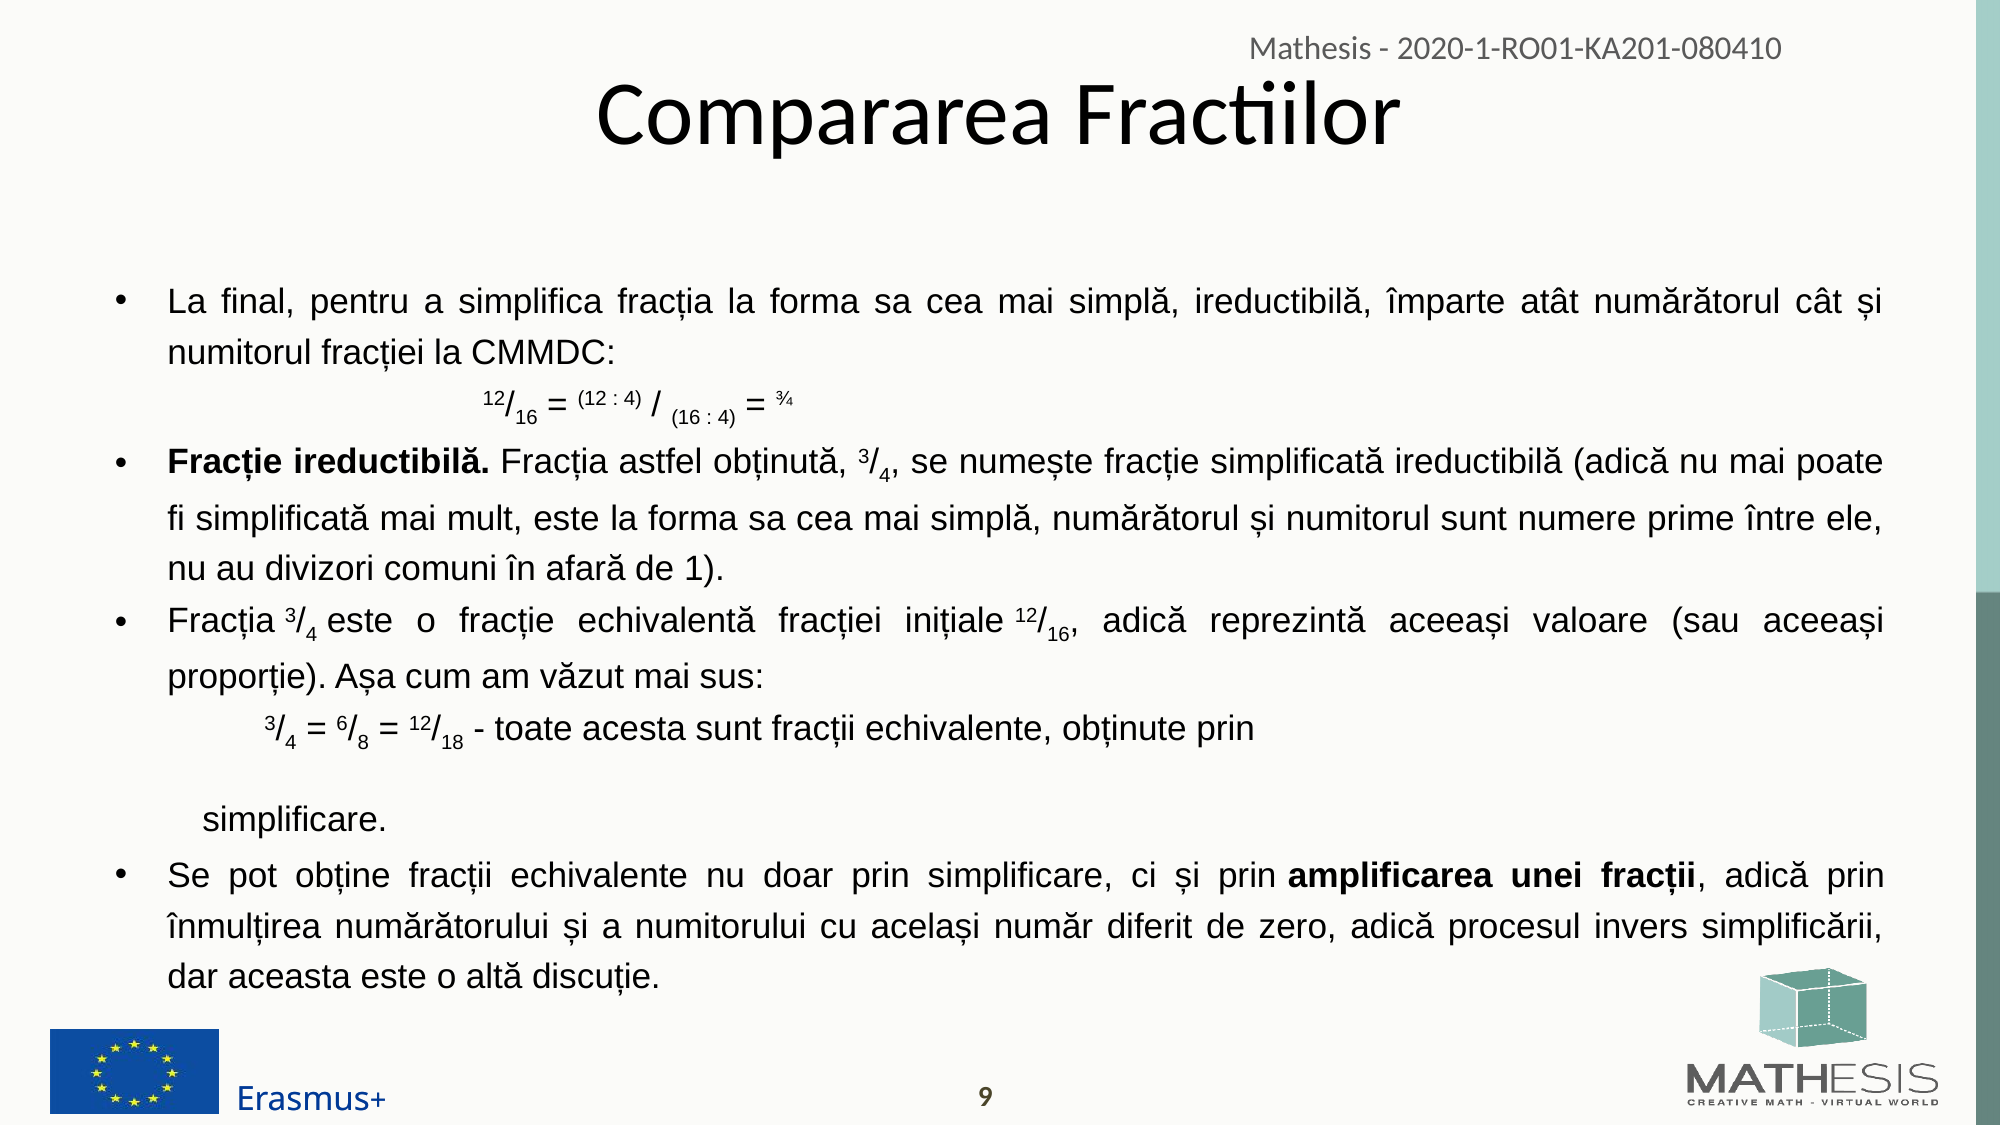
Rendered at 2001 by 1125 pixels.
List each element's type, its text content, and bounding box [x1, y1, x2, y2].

title Compararea Fractiilor [99, 45, 1900, 233]
picture [50, 1029, 219, 1114]
list La final, pentru a simplifica fracția la forma sa cea mai simplă, ireductibilă, împarte atât numărătorul cât și numitorul fracției la CMMDC: 12/16 = (12 : 4) / (16 : 4) = ¾ Fracție ireductibilă. Fracția astfel obținută, 3/4, se numește fracție simplificată ireductibilă (adică nu mai poate fi simplificată mai mult, este la forma sa cea mai simplă, numărătorul și numitorul sunt numere prime între ele, nu au divizori comuni în afară de 1). Fracția 3/4 este o fracție echivalentă fracției inițiale 12/16, adică reprezintă aceeași valoare (sau aceeași proporție). Așa cum am văzut mai sus: 3/4 = 6/8 = 12/18 - toate acesta sunt fracții echivalente, obținute prin simplificare. Se pot obține fracții echivalente nu doar prin simplificare, ci și prin amplificarea unei fracții, adică prin înmulțirea numărătorului și a numitorului cu același număr diferit de zero, adică procesul invers simplificării, dar aceasta este o altă discuție. [99, 262, 1900, 1005]
